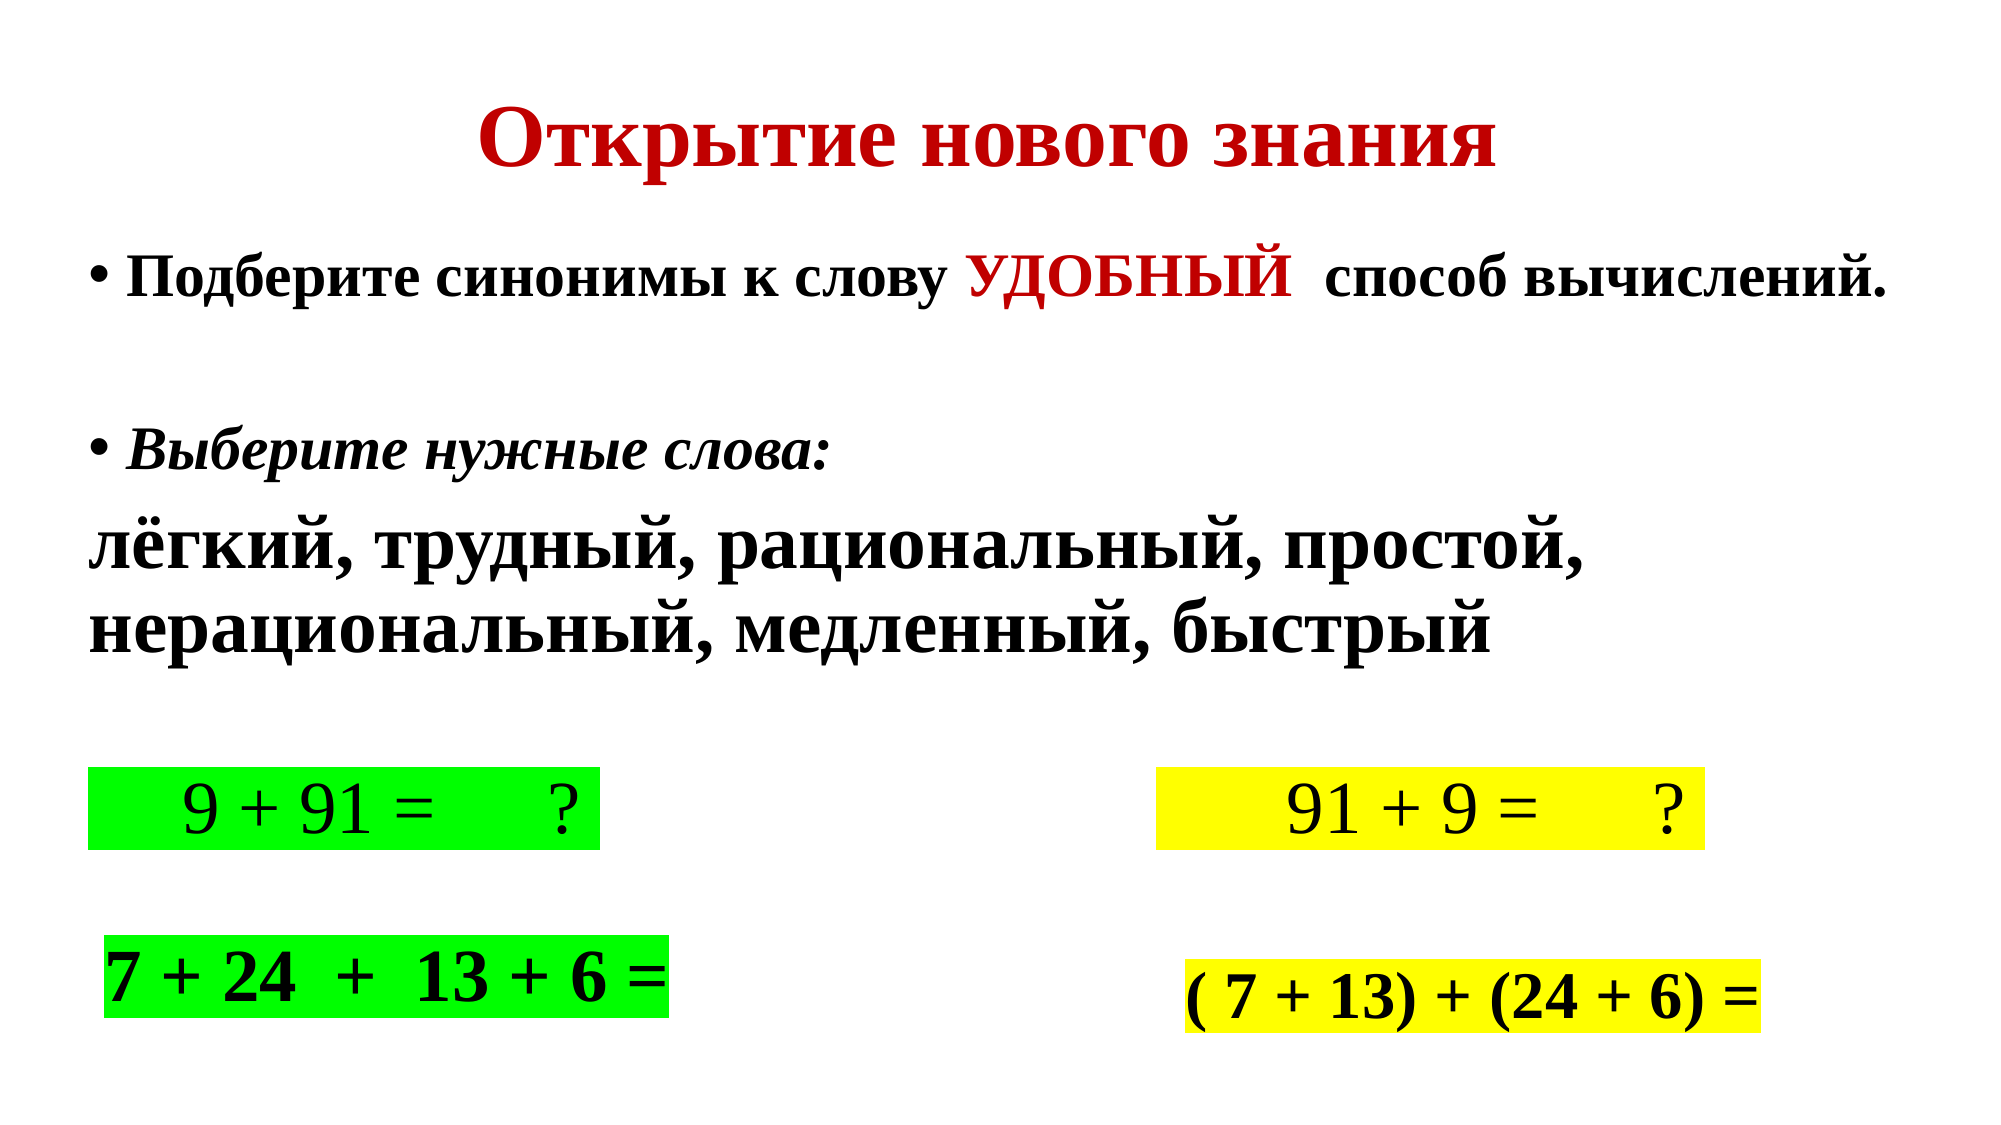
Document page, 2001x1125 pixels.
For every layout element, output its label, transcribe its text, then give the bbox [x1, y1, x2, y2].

list Подберите синонимы к слову УДОБНЫЙ способ вычислений. Выберите нужные слова: лёгкий, трудный, рациональный, простой, нерациональный, медленный, быстрый [73, 235, 1968, 720]
text_box ( 7 + 13) + (24 + 6) = [1140, 938, 1867, 1040]
text_box 7 + 24 + 13 + 6 = [89, 919, 975, 1025]
text_box 9 + 91 = ? [73, 751, 860, 857]
title Открытие нового знания [89, 81, 1888, 194]
text_box 91 + 9 = ? [1140, 751, 1765, 857]
